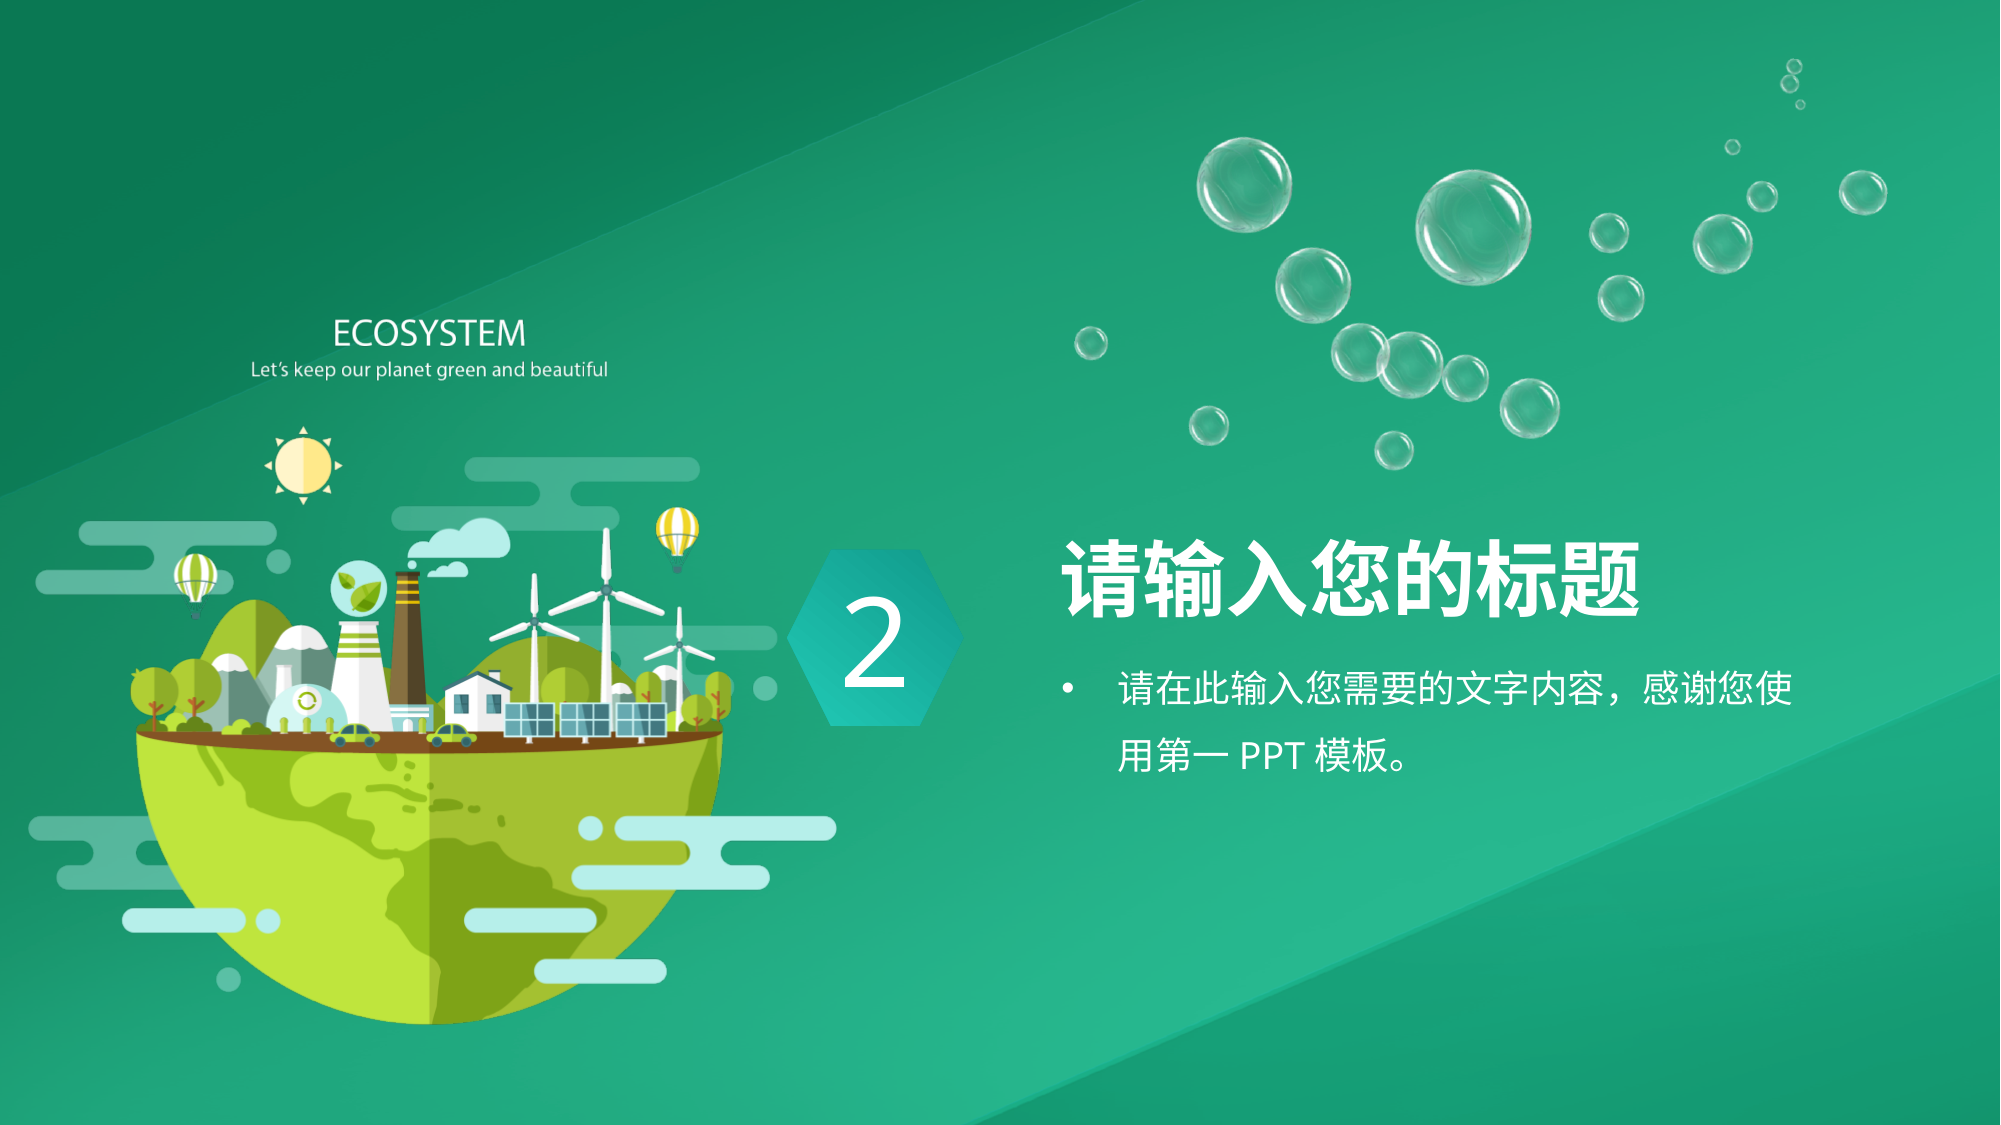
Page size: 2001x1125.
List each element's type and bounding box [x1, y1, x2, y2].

text_box [868, 519, 1826, 805]
picture [0, 0, 2000, 1125]
